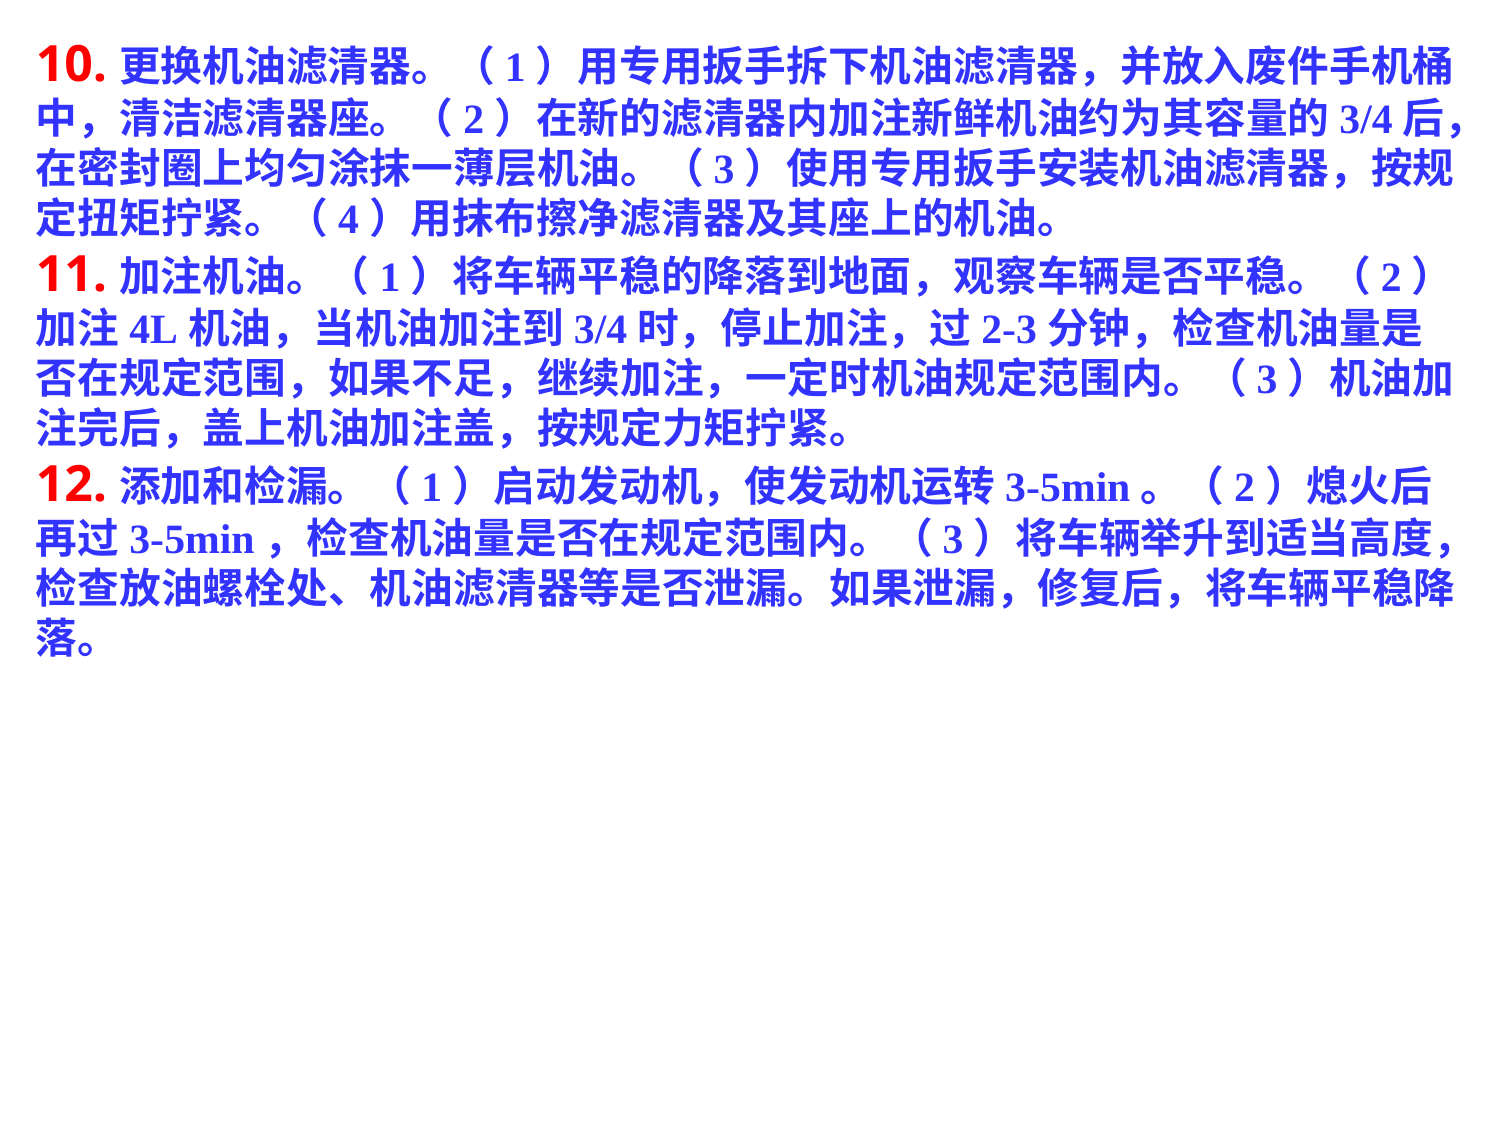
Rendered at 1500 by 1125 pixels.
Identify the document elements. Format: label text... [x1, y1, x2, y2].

text_box 10.更换机油滤清器。（1）用专用扳手拆下机油滤清器，并放入废件手机桶中，清洁滤清器座。（2）在新的滤清器内加注新鲜机油约为其容量的3/4后，在密封圈上均匀涂抹一薄层机油。（3）使用专用扳手安装机油滤清器，按规定扭矩拧紧。（4）用抹布擦净滤清器及其座上的机油。 11.加注机油。（1）将车辆平稳的降落到地面，观察车辆是否平稳。（2）加注4L机油，当机油加注到3/4时，停止加注，过2-3分钟，检查机油量是否在规定范围，如果不足，继续加注，一定时机油规定范围内。（3）机油加注完后，盖上机油加注盖，按规定力矩拧紧。 12.添加和检漏。（1）启动发动机，使发动机运转3-5min。（2）熄火后再过3-5min，检查机油量是否在规定范围内。（3）将车辆举升到适当高度，检查放油螺栓处、机油滤清器等是否泄漏。如果泄漏，修复后，将车辆平稳降落。 [21, 24, 1479, 670]
